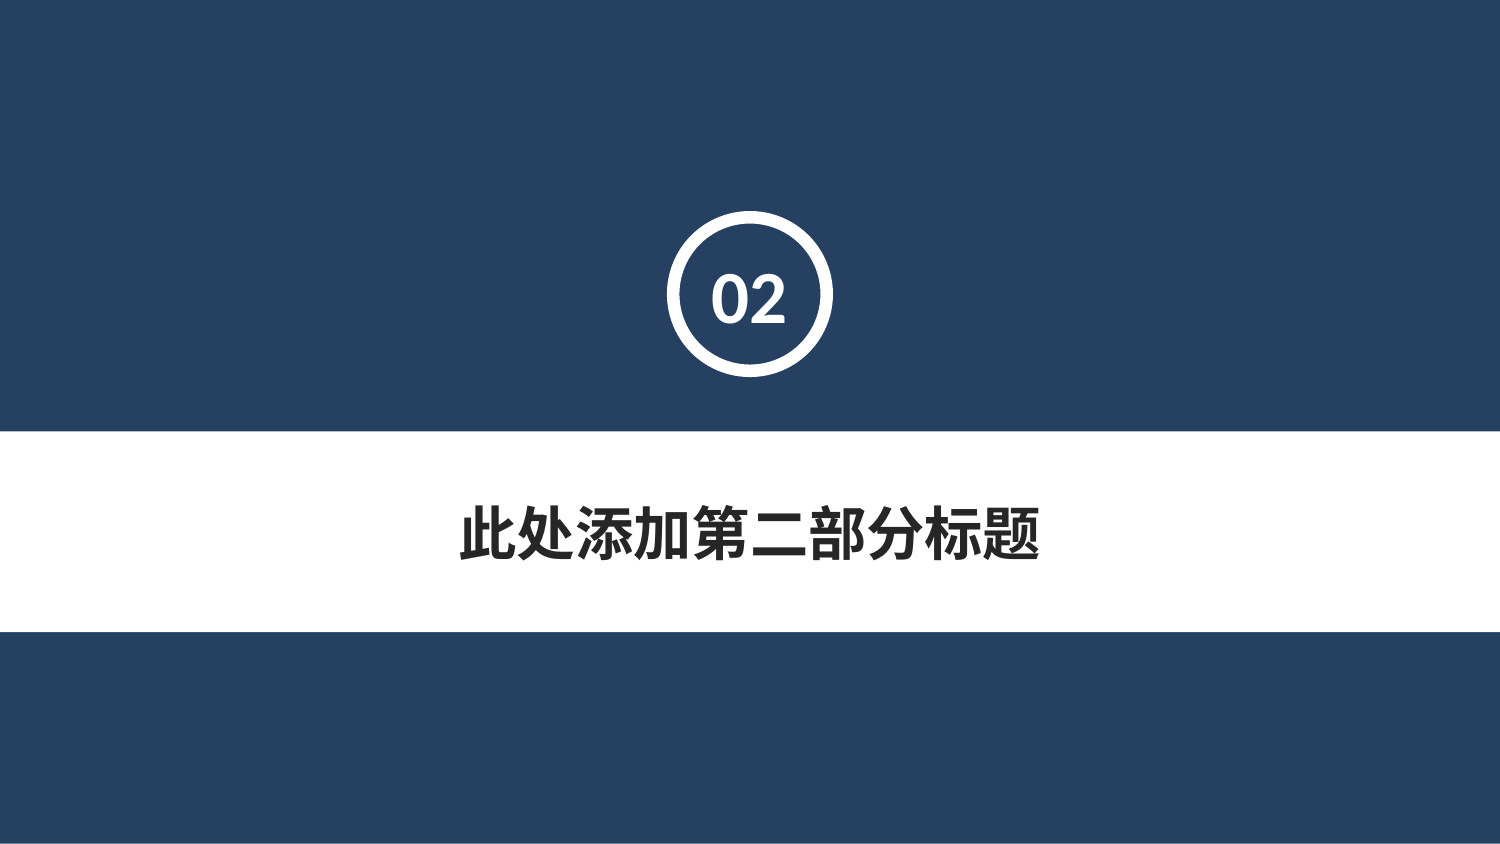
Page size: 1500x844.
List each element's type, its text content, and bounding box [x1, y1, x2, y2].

text_box 02 [671, 215, 829, 373]
text_box [0, 0, 1500, 429]
text_box [0, 634, 1500, 844]
text_box [0, 429, 1500, 634]
text_box 此处添加第二部分标题 [430, 489, 1069, 575]
